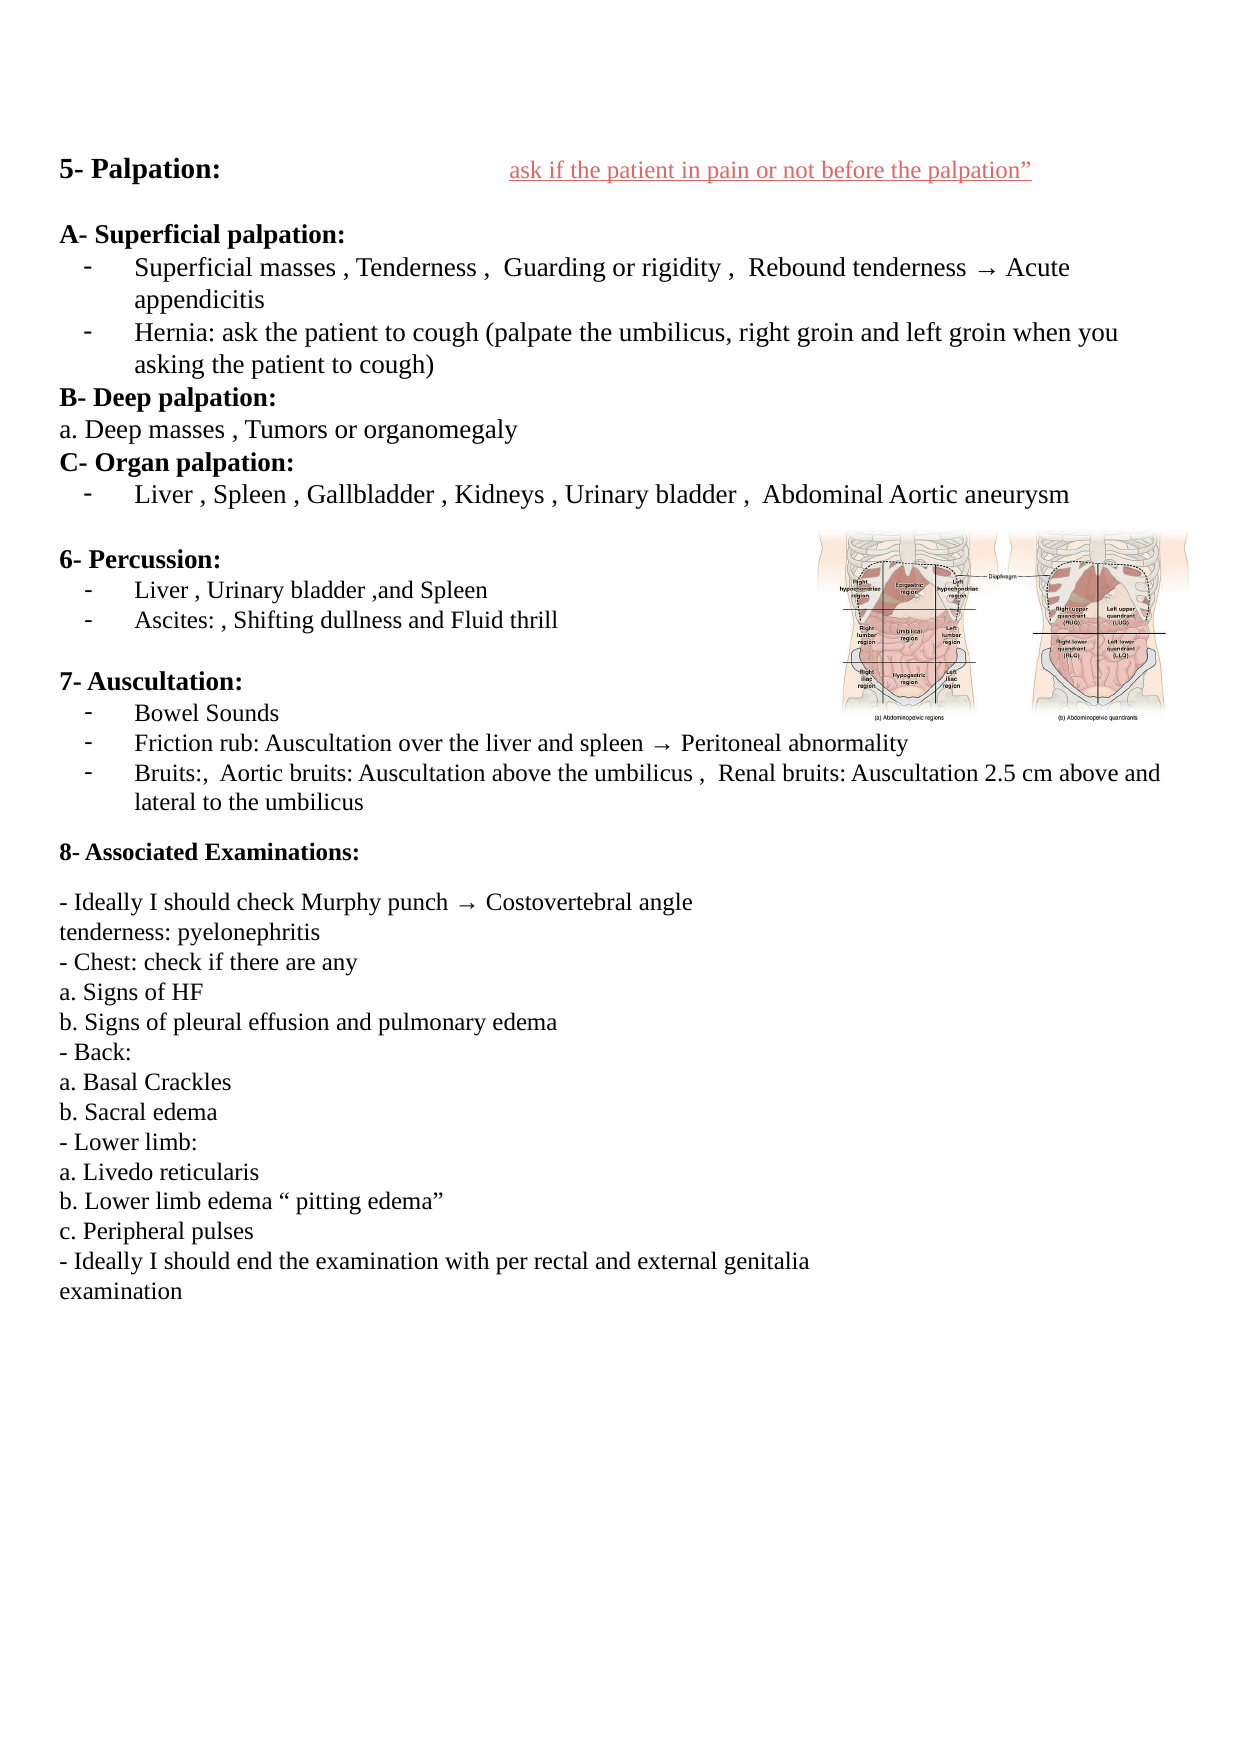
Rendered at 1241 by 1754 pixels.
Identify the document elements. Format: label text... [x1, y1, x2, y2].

text_box 5- Palpation: ask if the patient in pain or not before the palpation” A- Superficial palpation: Superficial masses , Tenderness , Guarding or rigidity , Rebound tenderness → Acute appendicitis Hernia: ask the patient to cough (palpate the umbilicus, right groin and left groin when you asking the patient to cough) B- Deep palpation: a. Deep masses , Tumors or organomegaly C- Organ palpation: Liver , Spleen , Gallbladder , Kidneys , Urinary bladder , Abdominal Aortic aneurysm 6- Percussion: Liver , Urinary bladder ,and Spleen Ascites: , Shifting dullness and Fluid thrill 7- Auscultation: Bowel Sounds Friction rub: Auscultation over the liver and spleen → Peritoneal abnormality Bruits:, Aortic bruits: Auscultation above the umbilicus , Renal bruits: Auscultation 2.5 cm above and lateral to the umbilicus 8- Associated Examinations: - Ideally I should check Murphy punch → Costovertebral angle tenderness: pyelonephritis - Chest: check if there are any a. Signs of HF b. Signs of pleural effusion and pulmonary edema - Back: a. Basal Crackles b. Sacral edema - Lower limb: a. Livedo reticularis b. Lower limb edema “ pitting edema” c. Peripheral pulses - Ideally I should end the examination with per rectal and external genitalia examination [44, 134, 1196, 1353]
picture [817, 530, 1189, 723]
